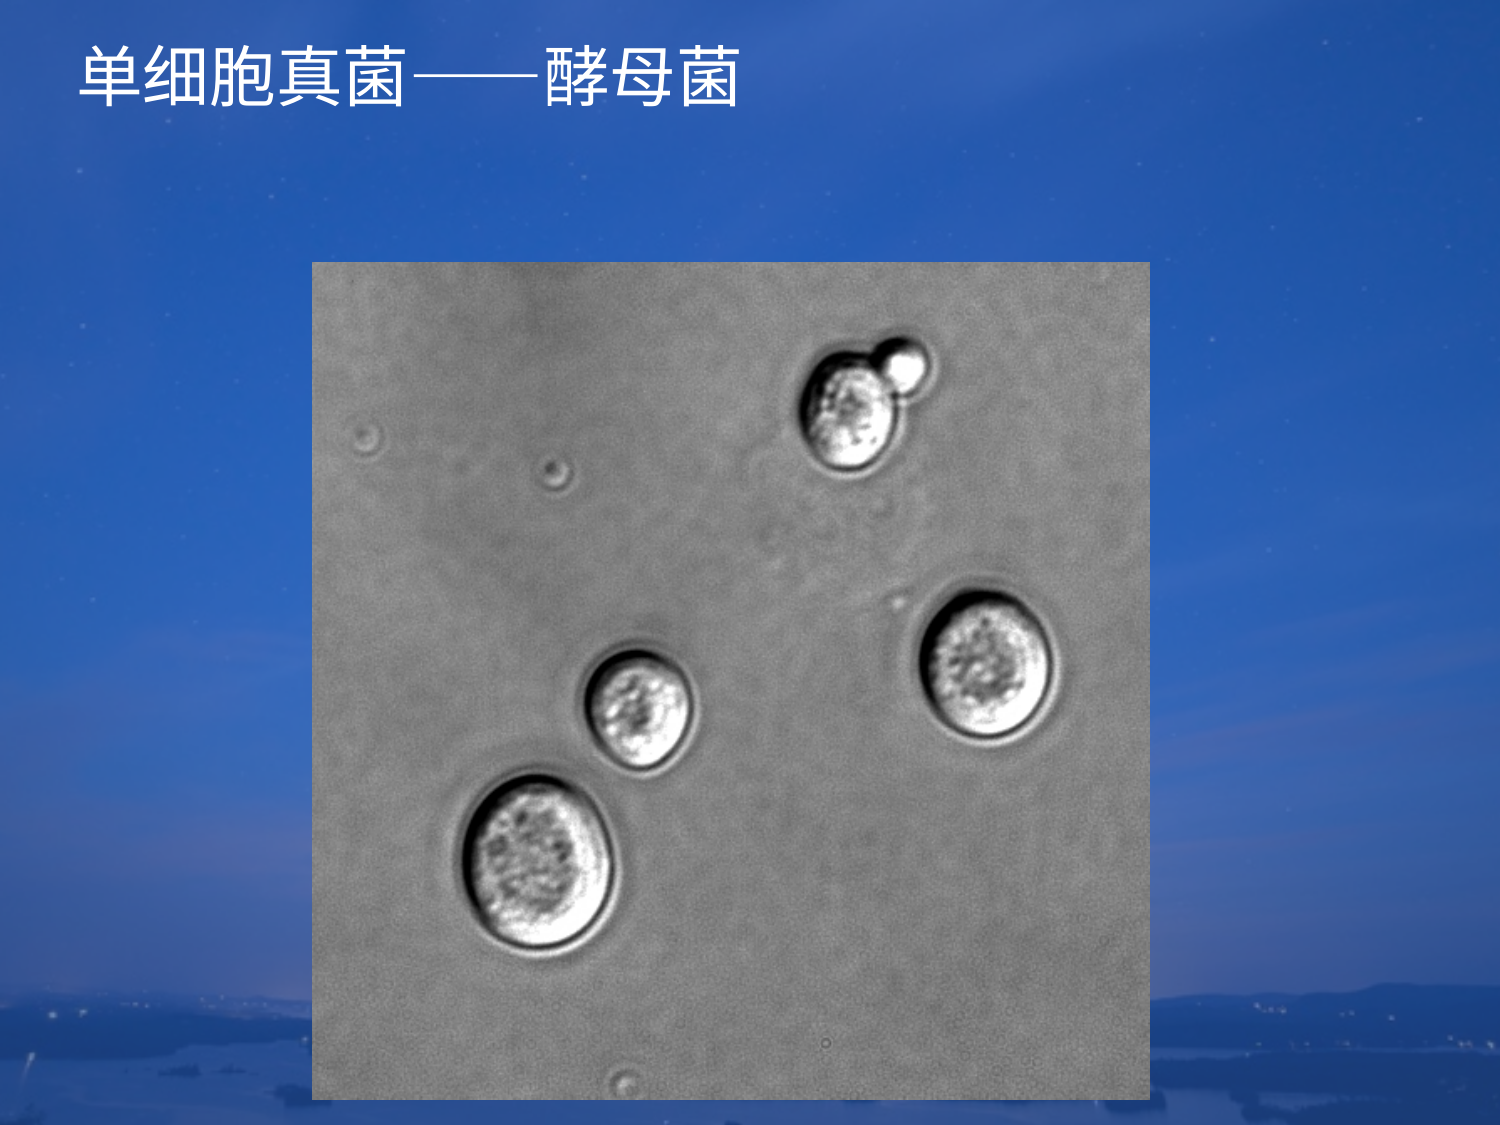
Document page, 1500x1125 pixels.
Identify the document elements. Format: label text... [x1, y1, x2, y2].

title 单细胞真菌——酵母菌 [60, 27, 1445, 133]
picture [312, 262, 1151, 1101]
